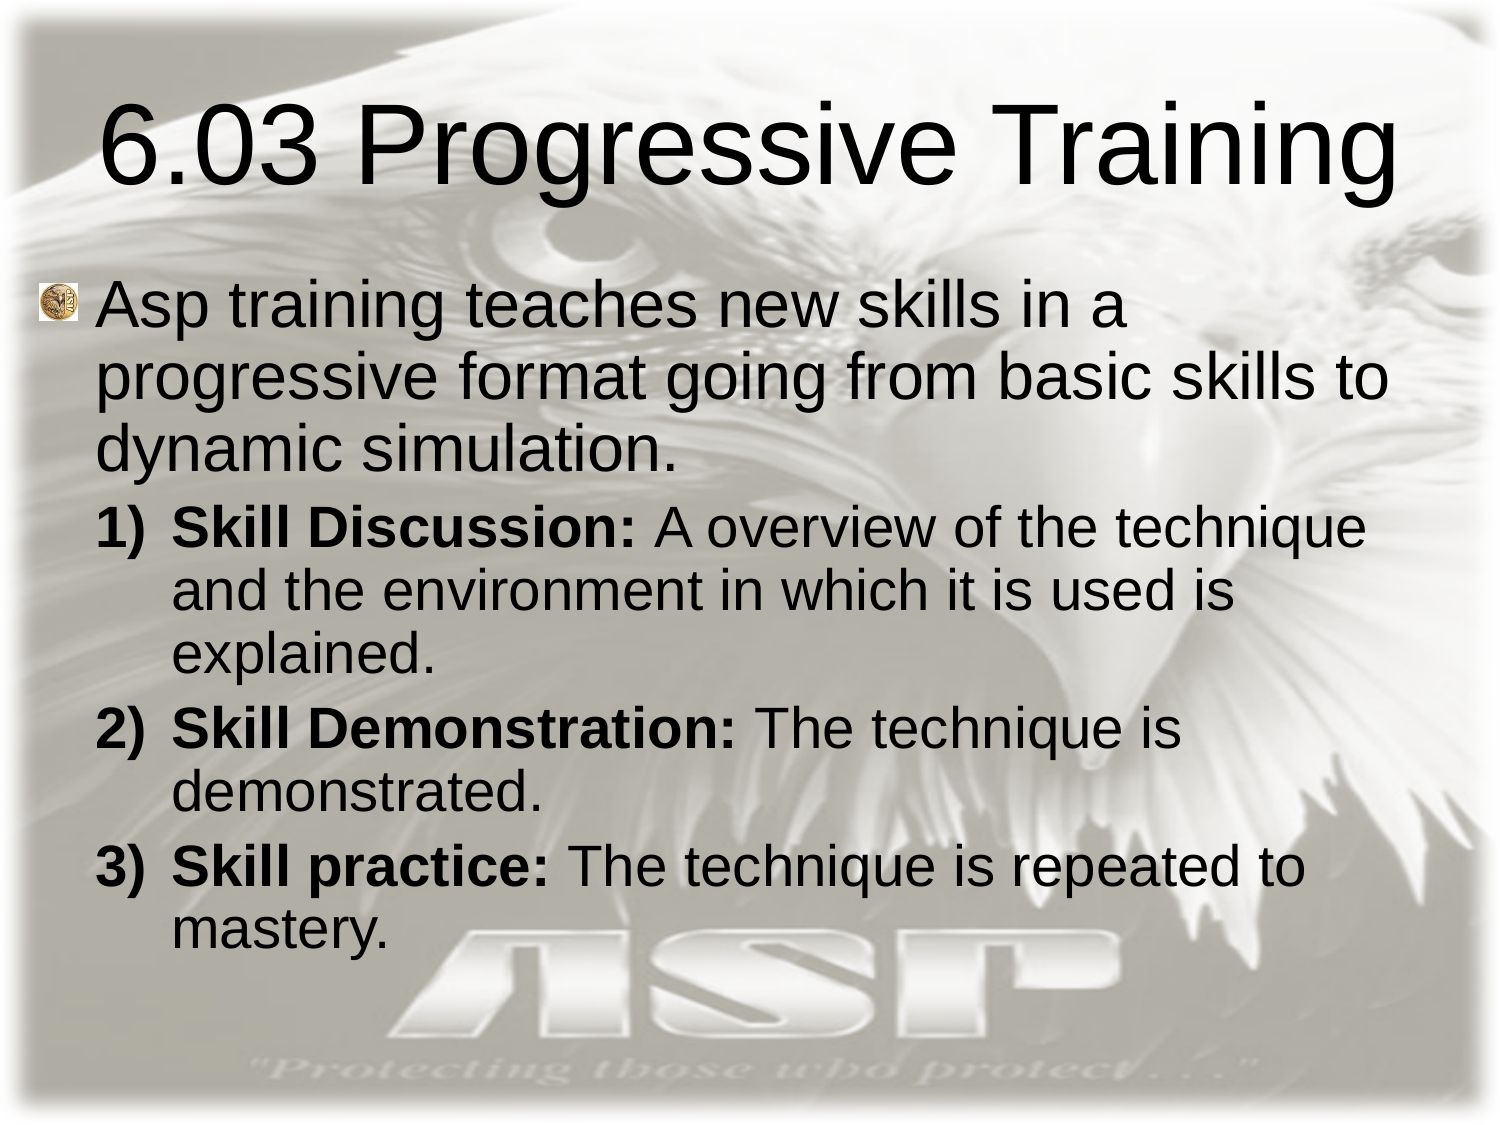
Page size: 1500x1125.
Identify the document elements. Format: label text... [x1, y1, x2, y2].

list Asp training teaches new skills in a progressive format going from basic skills to dynamic simulation. Skill Discussion: A overview of the technique and the environment in which it is used is explained. Skill Demonstration: The technique is demonstrated. Skill practice: The technique is repeated to mastery. [24, 262, 1463, 1006]
picture [39, 283, 78, 321]
title 6.03 Progressive Training [75, 45, 1425, 233]
